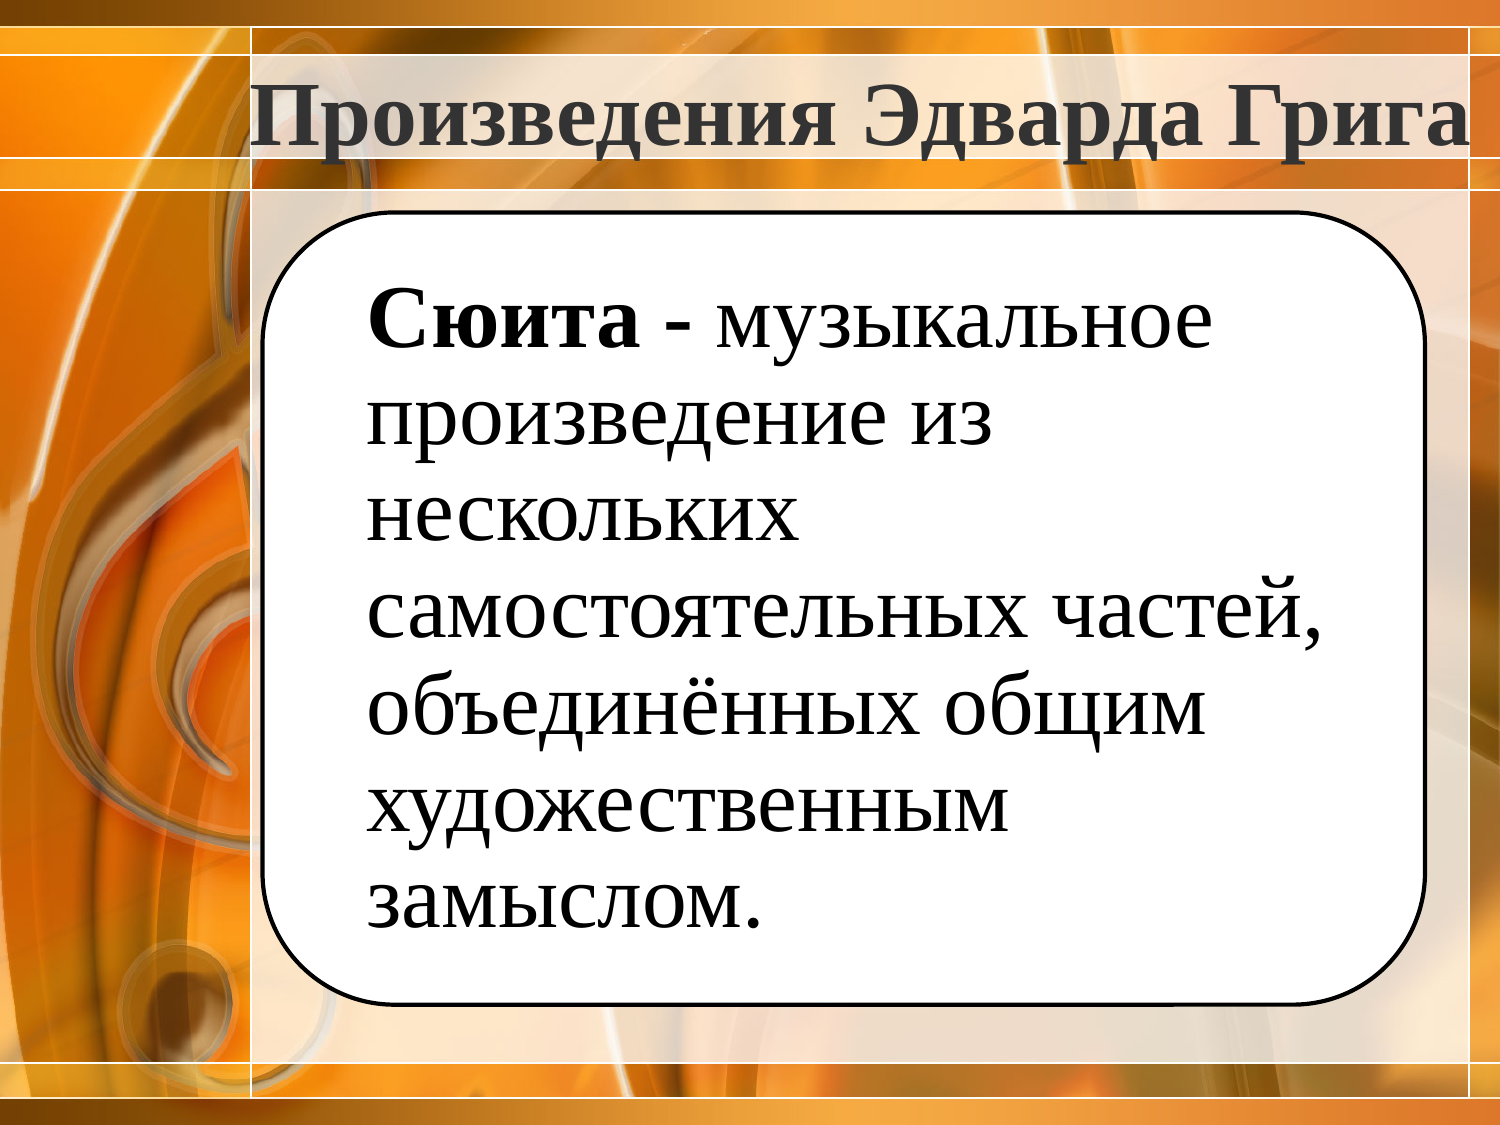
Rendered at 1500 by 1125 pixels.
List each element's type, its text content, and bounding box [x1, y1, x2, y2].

picture [0, 0, 1500, 1125]
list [262, 212, 1426, 1006]
title Произведения Эдварда Грига [234, 54, 1500, 164]
